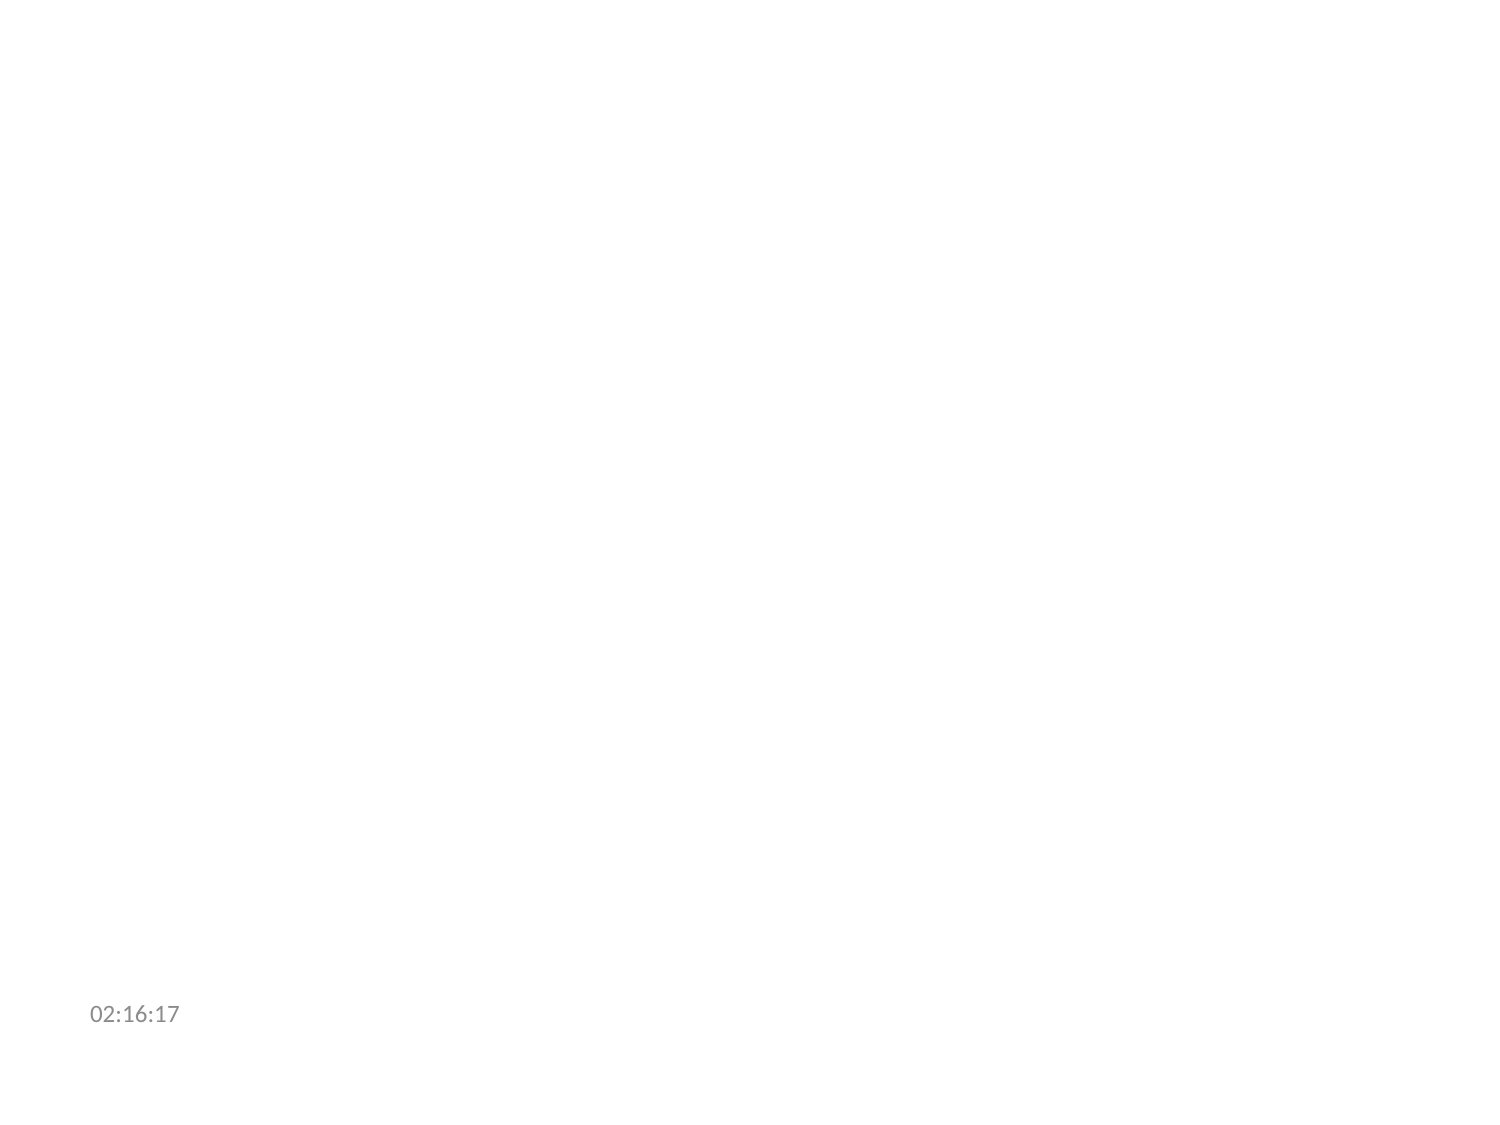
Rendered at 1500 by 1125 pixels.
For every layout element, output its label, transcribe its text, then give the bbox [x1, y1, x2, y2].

text_box 15:35:09 [75, 982, 425, 1043]
